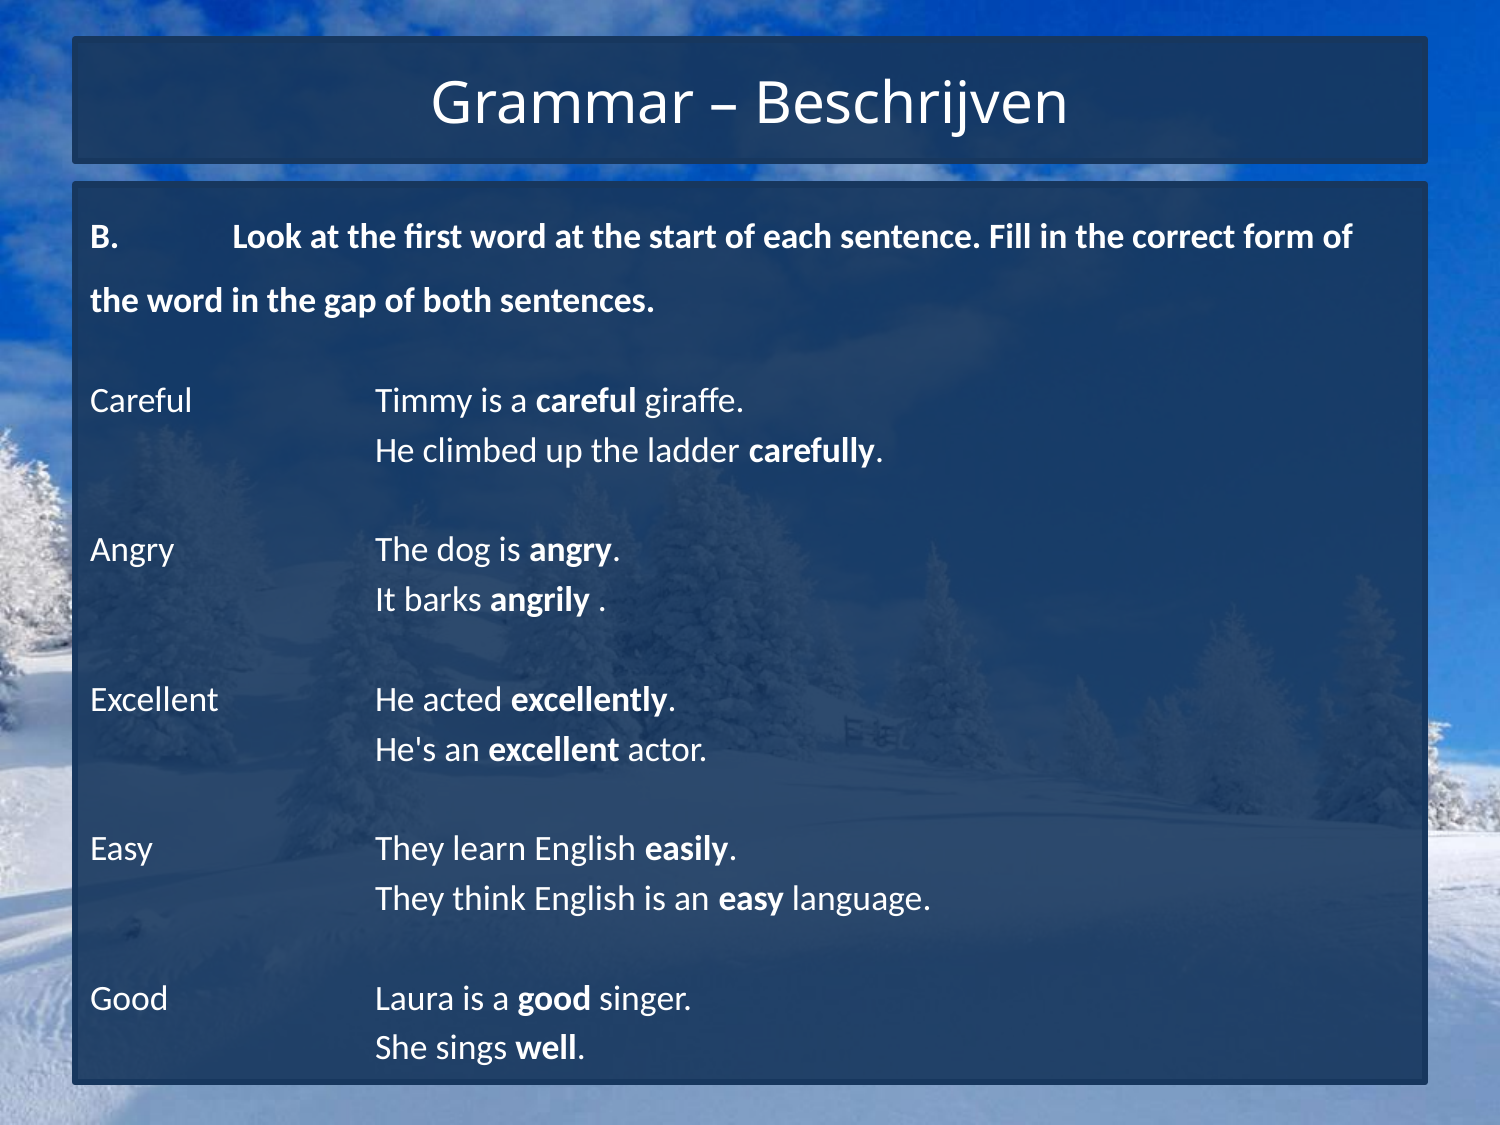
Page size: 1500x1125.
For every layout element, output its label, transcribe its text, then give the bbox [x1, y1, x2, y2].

picture [0, 0, 1500, 1125]
title Grammar – Beschrijven [72, 36, 1428, 164]
list B. Look at the first word at the start of each sentence. Fill in the correct form of the word in the gap of both sentences. Careful Timmy is a careful giraffe. He climbed up the ladder carefully. Angry The dog is angry. It barks angrily . Excellent He acted excellently. He's an excellent actor. Easy They learn English easily. They think English is an easy language. Good Laura is a good singer. She sings well. [72, 181, 1428, 1085]
